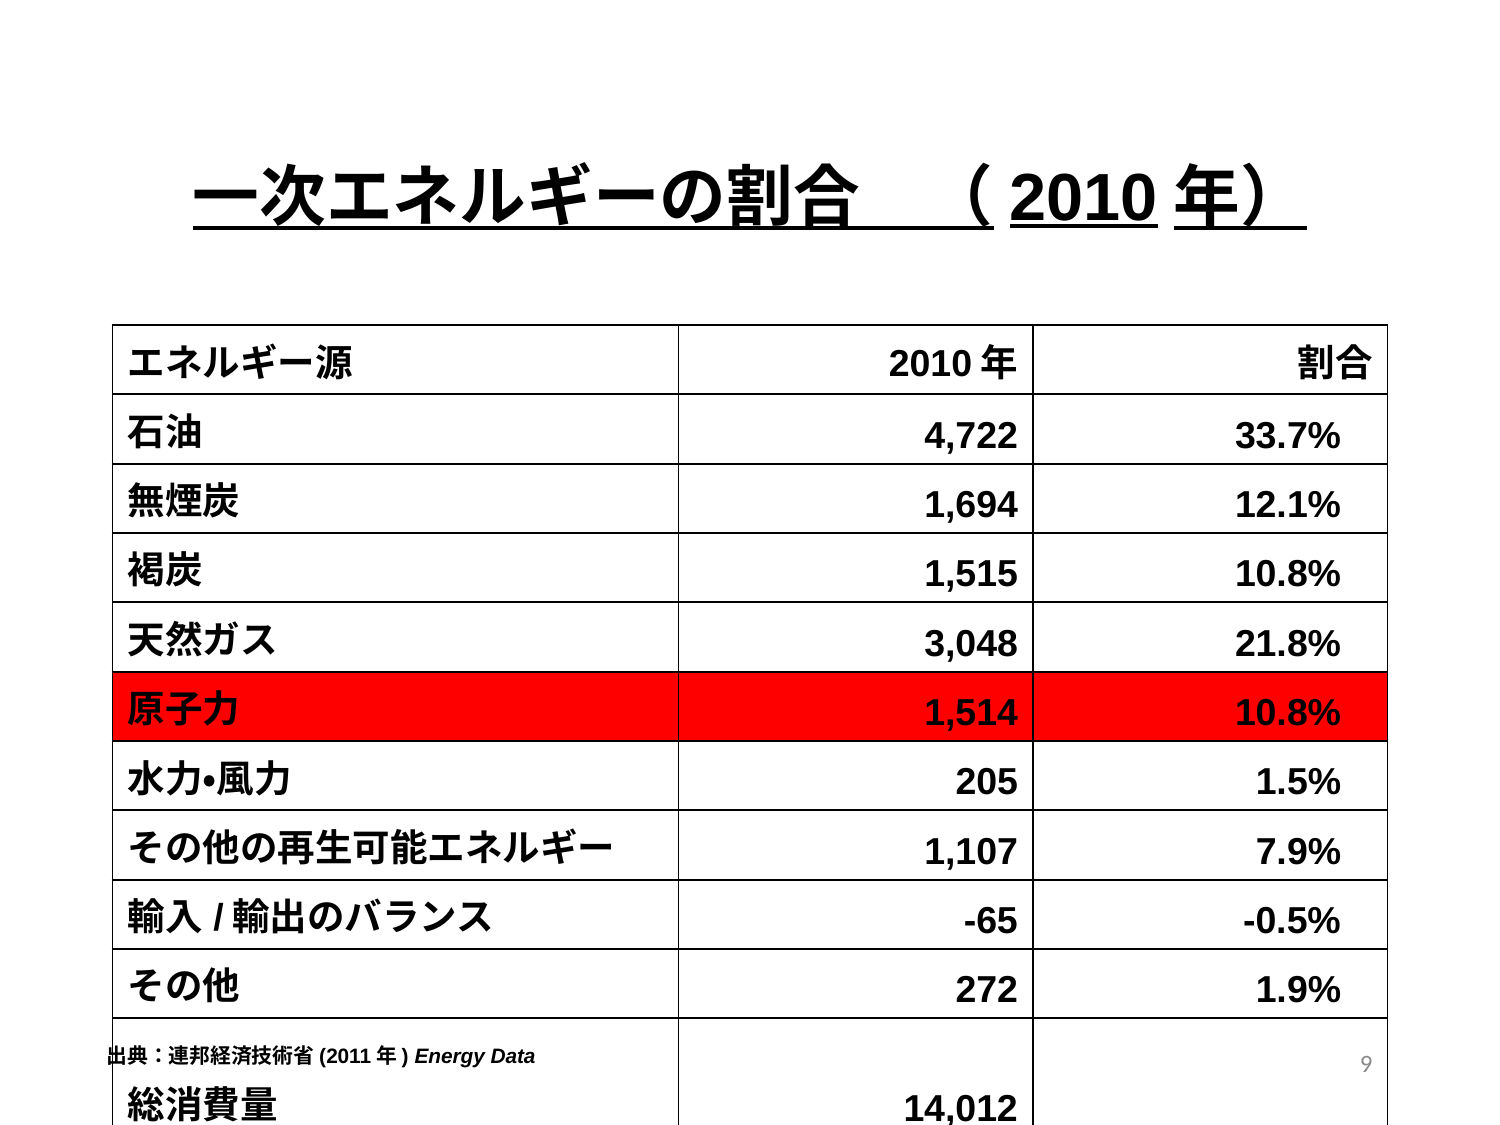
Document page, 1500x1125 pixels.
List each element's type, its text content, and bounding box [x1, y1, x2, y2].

table_cell [1034, 1019, 1387, 1125]
table_cell 総消費量 [113, 1019, 678, 1125]
table_cell 1.9% [1034, 950, 1387, 1017]
table_header 2010年 [679, 326, 1032, 393]
title 一次エネルギーの割合 （2010年） [112, 99, 1388, 288]
table_cell -65 [679, 881, 1032, 948]
table_cell 石油 [113, 395, 678, 463]
table_cell 1.5% [1034, 742, 1387, 809]
table_cell 7.9% [1034, 811, 1387, 879]
table_cell 14,012 [679, 1019, 1032, 1125]
table_cell 21.8% [1034, 603, 1387, 671]
table_cell 天然ガス [113, 603, 678, 671]
table_cell 205 [679, 742, 1032, 809]
table_cell 4,722 [679, 395, 1032, 463]
table_cell 1,514 [679, 673, 1032, 740]
slide_number 9 [1074, 1025, 1388, 1100]
table_cell 272 [679, 950, 1032, 1017]
table_cell 原子力 [113, 673, 678, 740]
table_cell 無煙炭 [113, 465, 678, 532]
table_cell 1,515 [679, 534, 1032, 601]
table_cell 1,107 [679, 811, 1032, 879]
table_cell 水力・風力 [113, 742, 678, 809]
table_cell その他の再生可能エネルギー [113, 811, 678, 879]
table_cell 輸入/輸出のバランス [113, 881, 678, 948]
table_header エネルギー源 [113, 326, 678, 393]
table_cell -0.5% [1034, 881, 1387, 948]
table_cell 褐炭 [113, 534, 678, 601]
table_cell 10.8% [1034, 534, 1387, 601]
table_cell 10.8% [1034, 673, 1387, 740]
table_cell 1,694 [679, 465, 1032, 532]
table_cell 33.7% [1034, 395, 1387, 463]
table_cell その他 [113, 950, 678, 1017]
text_box 出典：連邦経済技術省(2011年) Energy Data [91, 1035, 551, 1075]
table_cell 12.1% [1034, 465, 1387, 532]
table_header 割合 [1034, 326, 1387, 393]
table_cell 3,048 [679, 603, 1032, 671]
